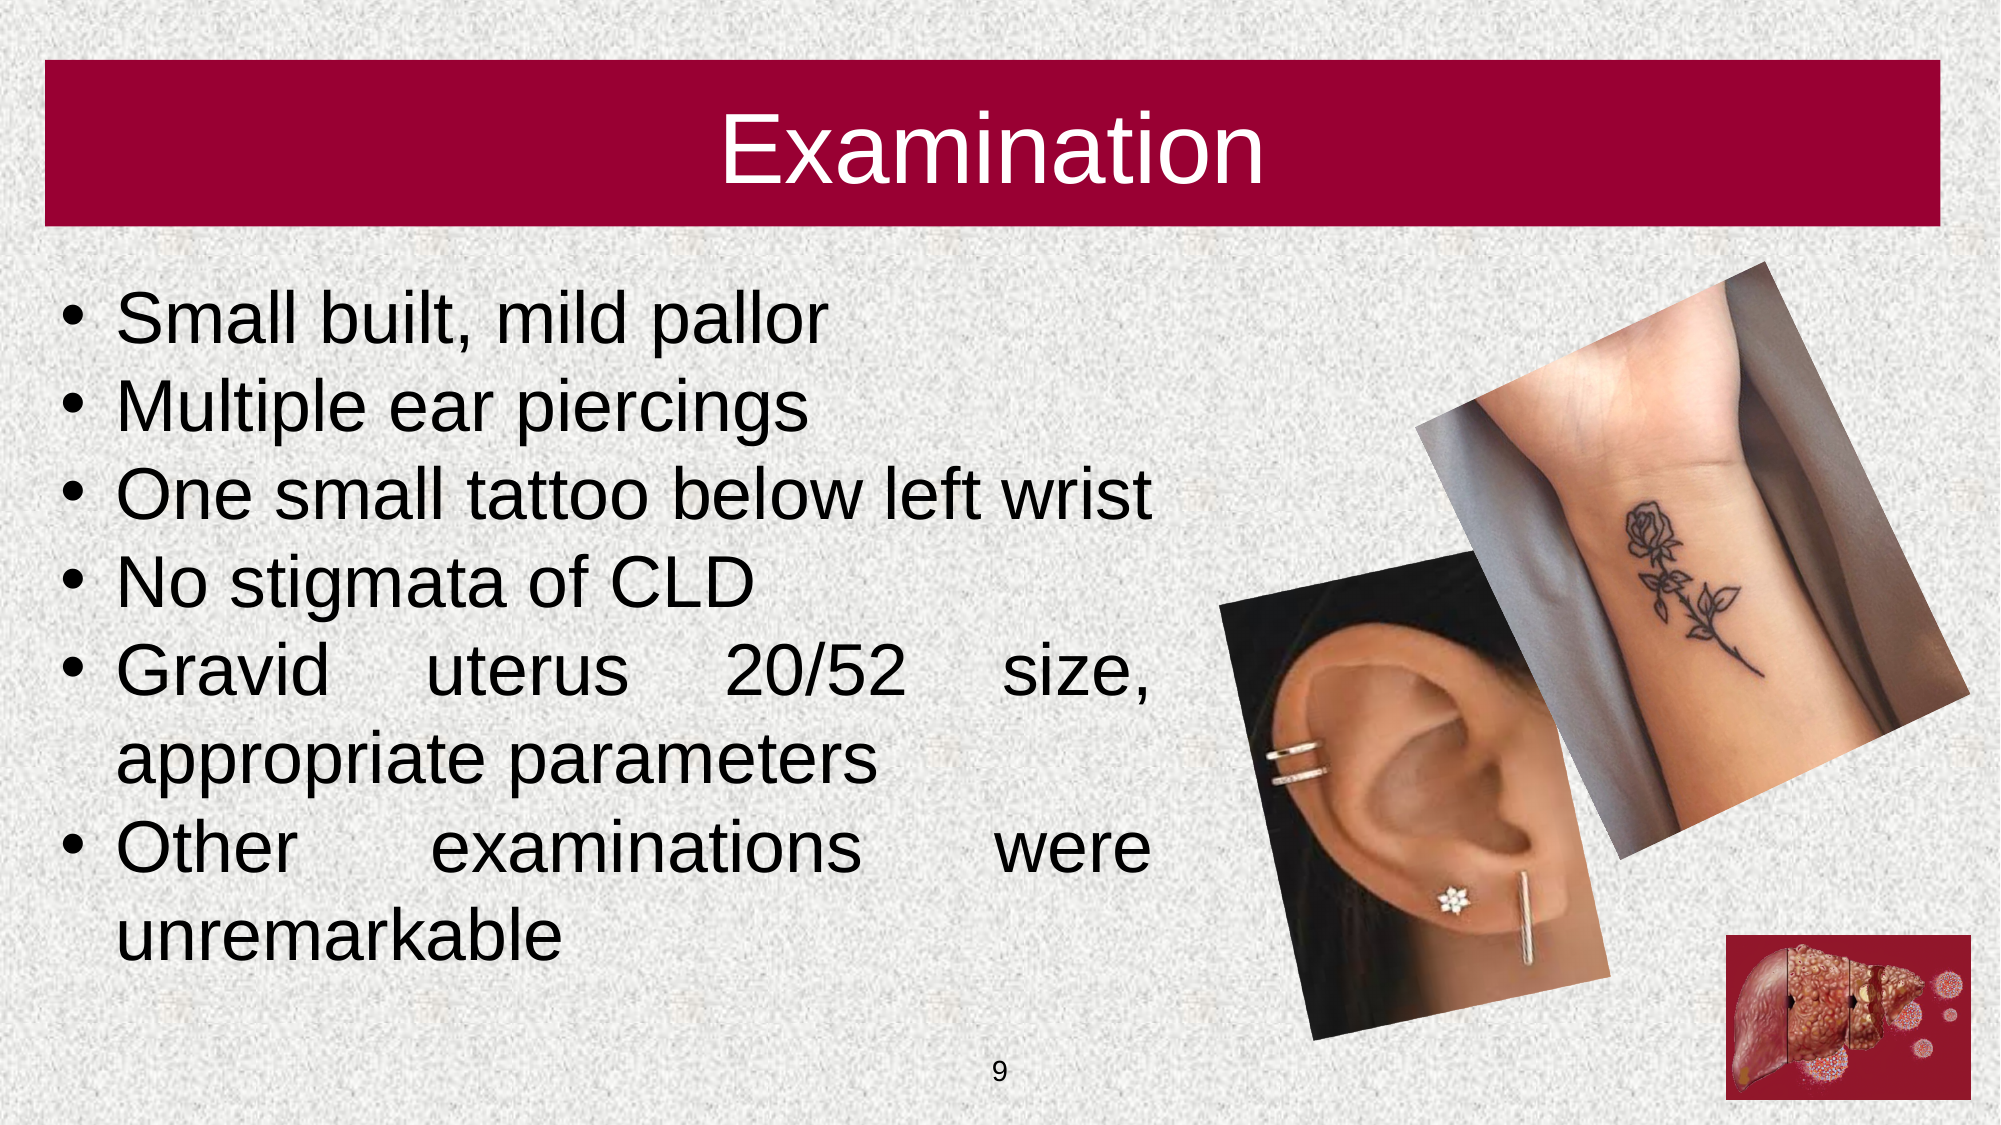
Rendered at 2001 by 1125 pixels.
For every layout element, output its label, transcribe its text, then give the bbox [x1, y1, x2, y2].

text_box Examination [45, 59, 1941, 227]
picture [0, 0, 2001, 1125]
slide_number ‹#› [766, 1039, 1234, 1100]
list Small built, mild pallor Multiple ear piercings One small tattoo below left wrist No stigmata of CLD Gravid uterus 20/52 size, appropriate parameters Other examinations were unremarkable [45, 262, 1170, 1066]
